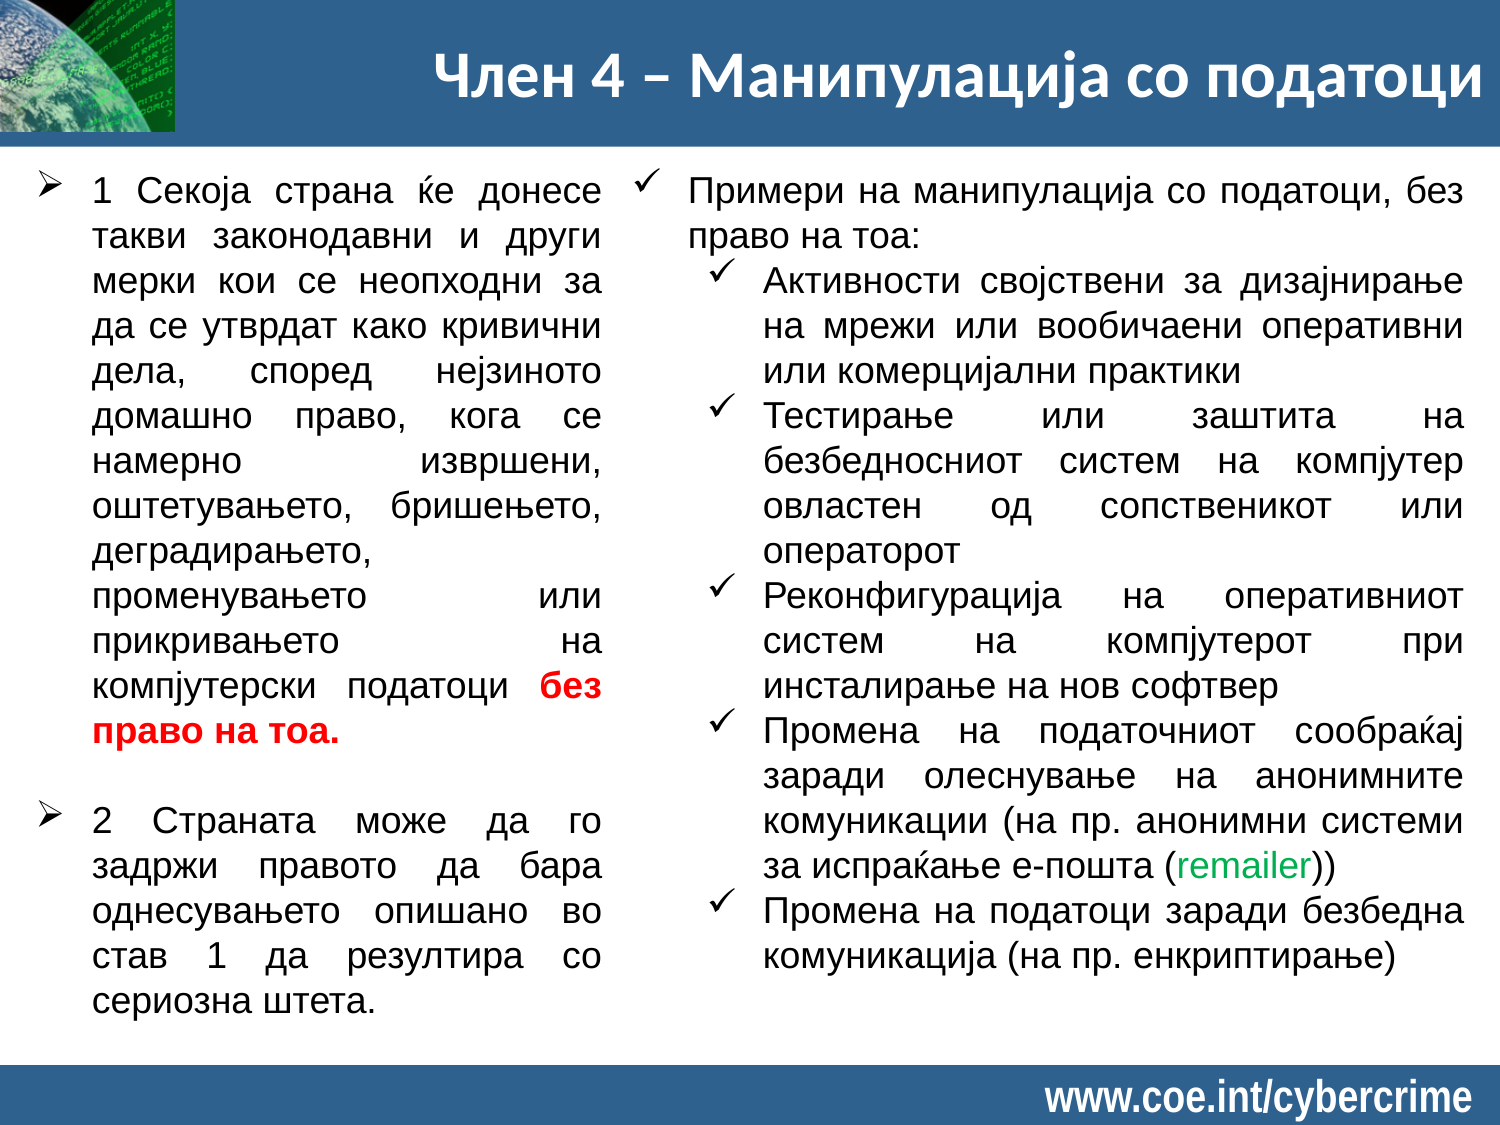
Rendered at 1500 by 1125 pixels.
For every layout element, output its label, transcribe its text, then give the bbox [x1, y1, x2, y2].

text_box Примери на манипулација со податоци, без право на тоа: Активности својствени за дизајнирање на мрежи или вообичаени оперативни или комерцијални практики Тестирање или заштита на безбедносниот систем на компјутер овластен од сопственикот или операторот Реконфигурација на оперативниот систем на компјутерот при инсталирање на нов софтвер Промена на податочниот сообраќај заради олеснување на анонимните комуникации (на пр. анонимни системи за испраќање е-пошта (remailer)) Промена на податоци заради безбедна комуникација (на пр. енкриптирање) [616, 158, 1480, 983]
text_box 1 Секоја страна ќе донесе такви законодавни и други мерки кои се неопходни за да се утврдат како кривични дела, според нејзиното домашно право, кога се намерно извршени, оштетувањето, бришењето, деградирањето, променувањето или прикривањето на компјутерски податоци без право на тоа. 2 Страната може да го задржи правото да бара однесувањето опишано во став 1 да резултира со сериозна штета. [20, 158, 617, 1028]
text_box [0, 1063, 1030, 1125]
text_box Член 4 – Манипулација со податоци [0, 0, 1500, 149]
text_box www.coe.int/cybercrime [1030, 1059, 1500, 1125]
picture [0, 0, 175, 132]
